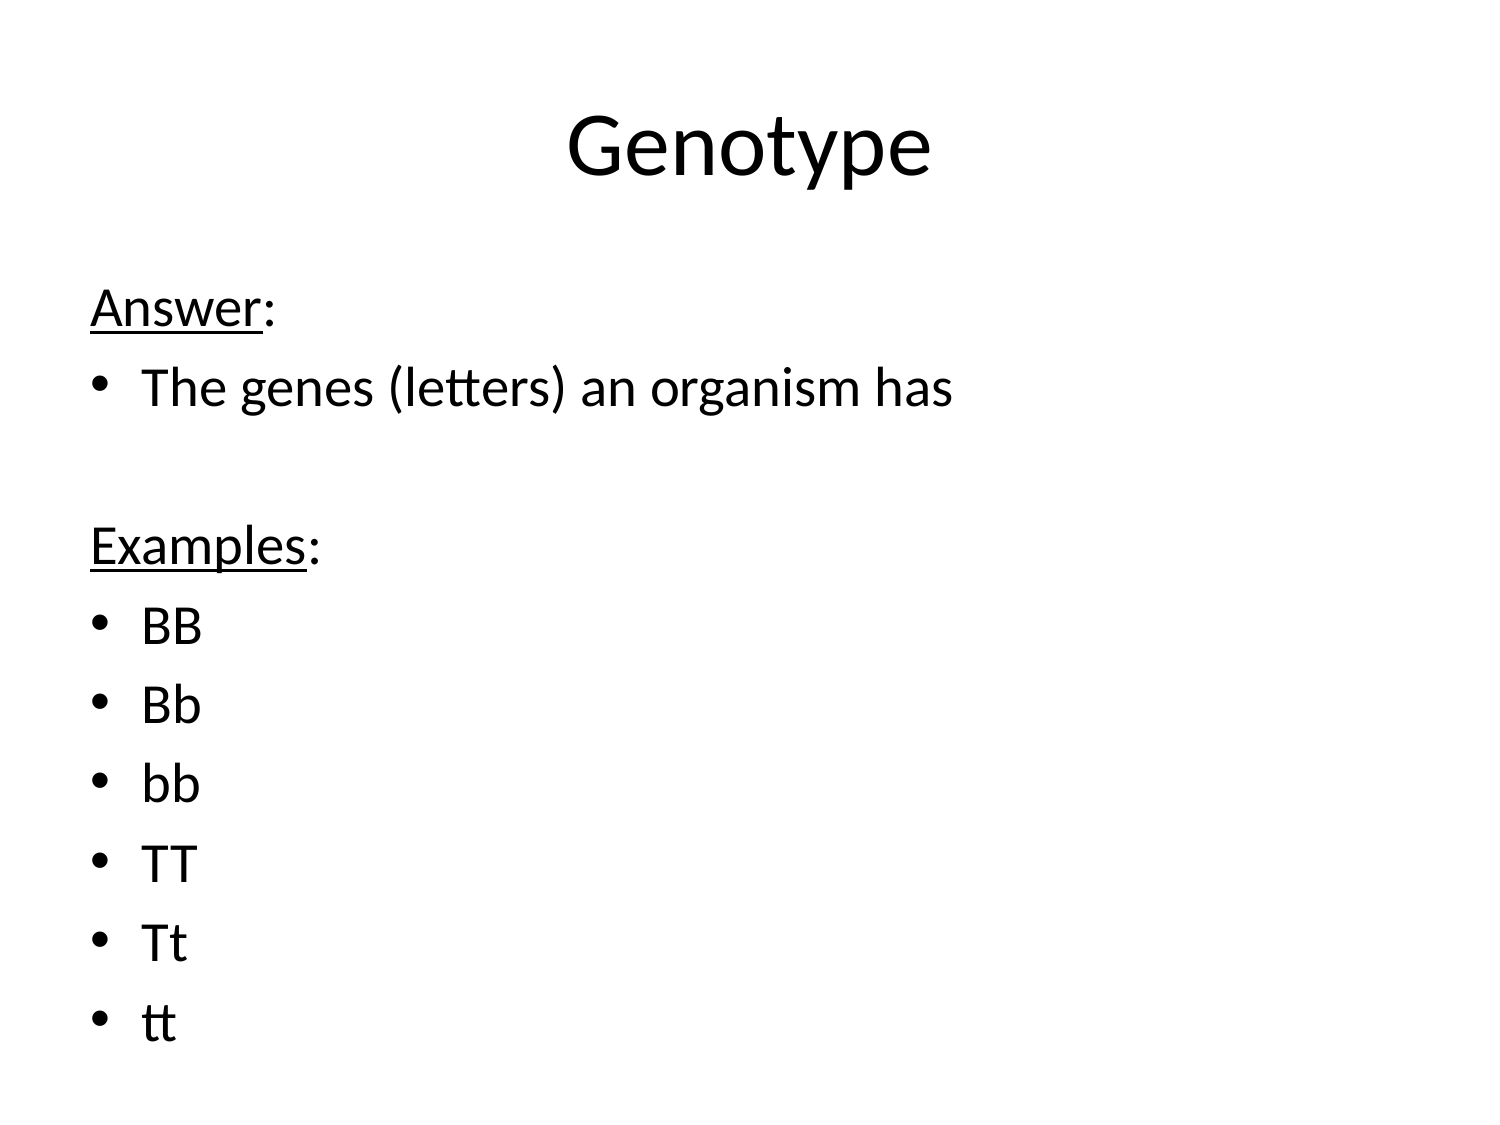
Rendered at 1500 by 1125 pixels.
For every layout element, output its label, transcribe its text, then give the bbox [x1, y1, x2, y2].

list Answer: The genes (letters) an organism has Examples: BB Bb bb TT Tt tt [75, 262, 1425, 1063]
title Genotype [75, 45, 1425, 233]
